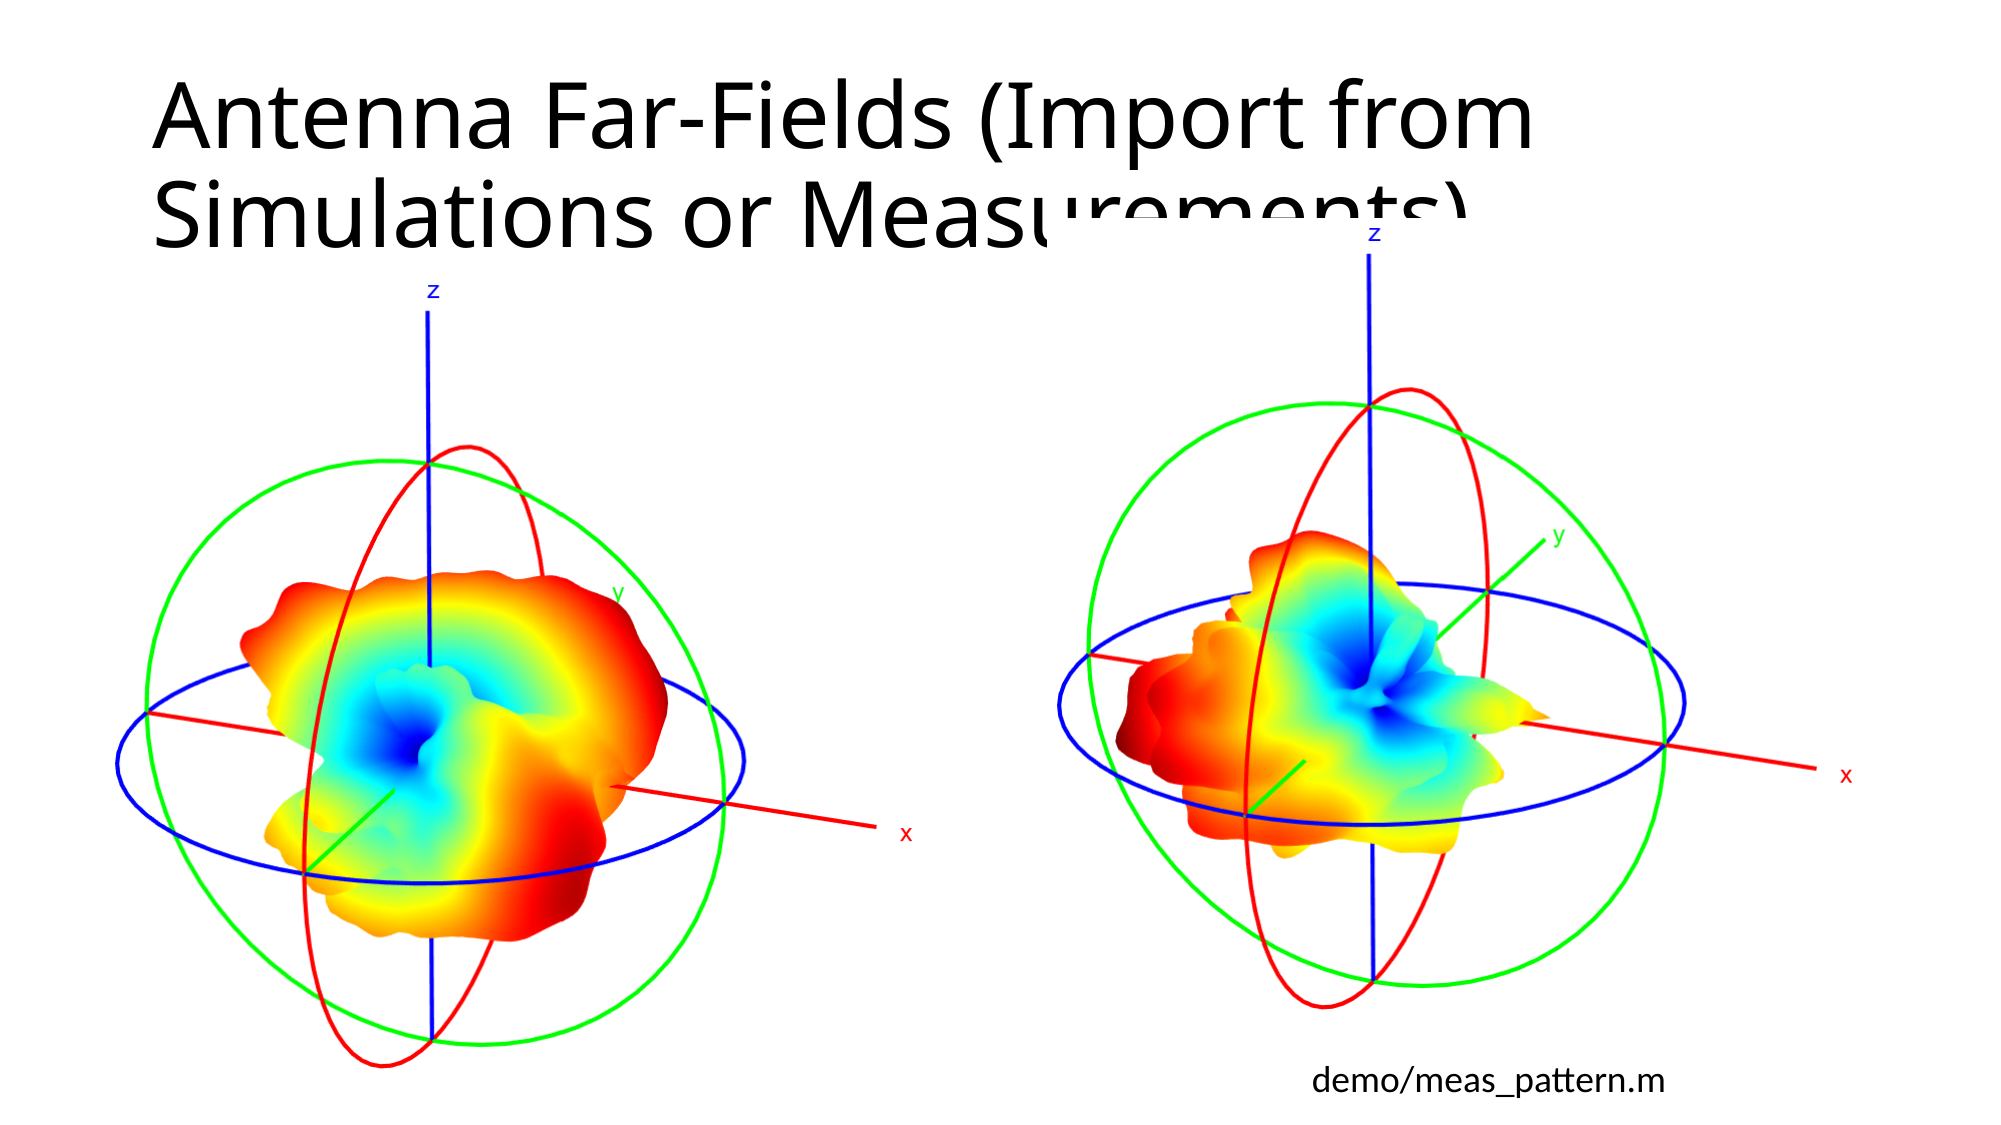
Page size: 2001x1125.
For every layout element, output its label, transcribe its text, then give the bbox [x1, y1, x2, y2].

title Antenna Far-Fields (Import from Simulations or Measurements) [137, 59, 1863, 278]
text_box demo/meas_pattern.m [1297, 1047, 1809, 1108]
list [105, 275, 923, 1079]
picture [1047, 218, 1863, 1020]
